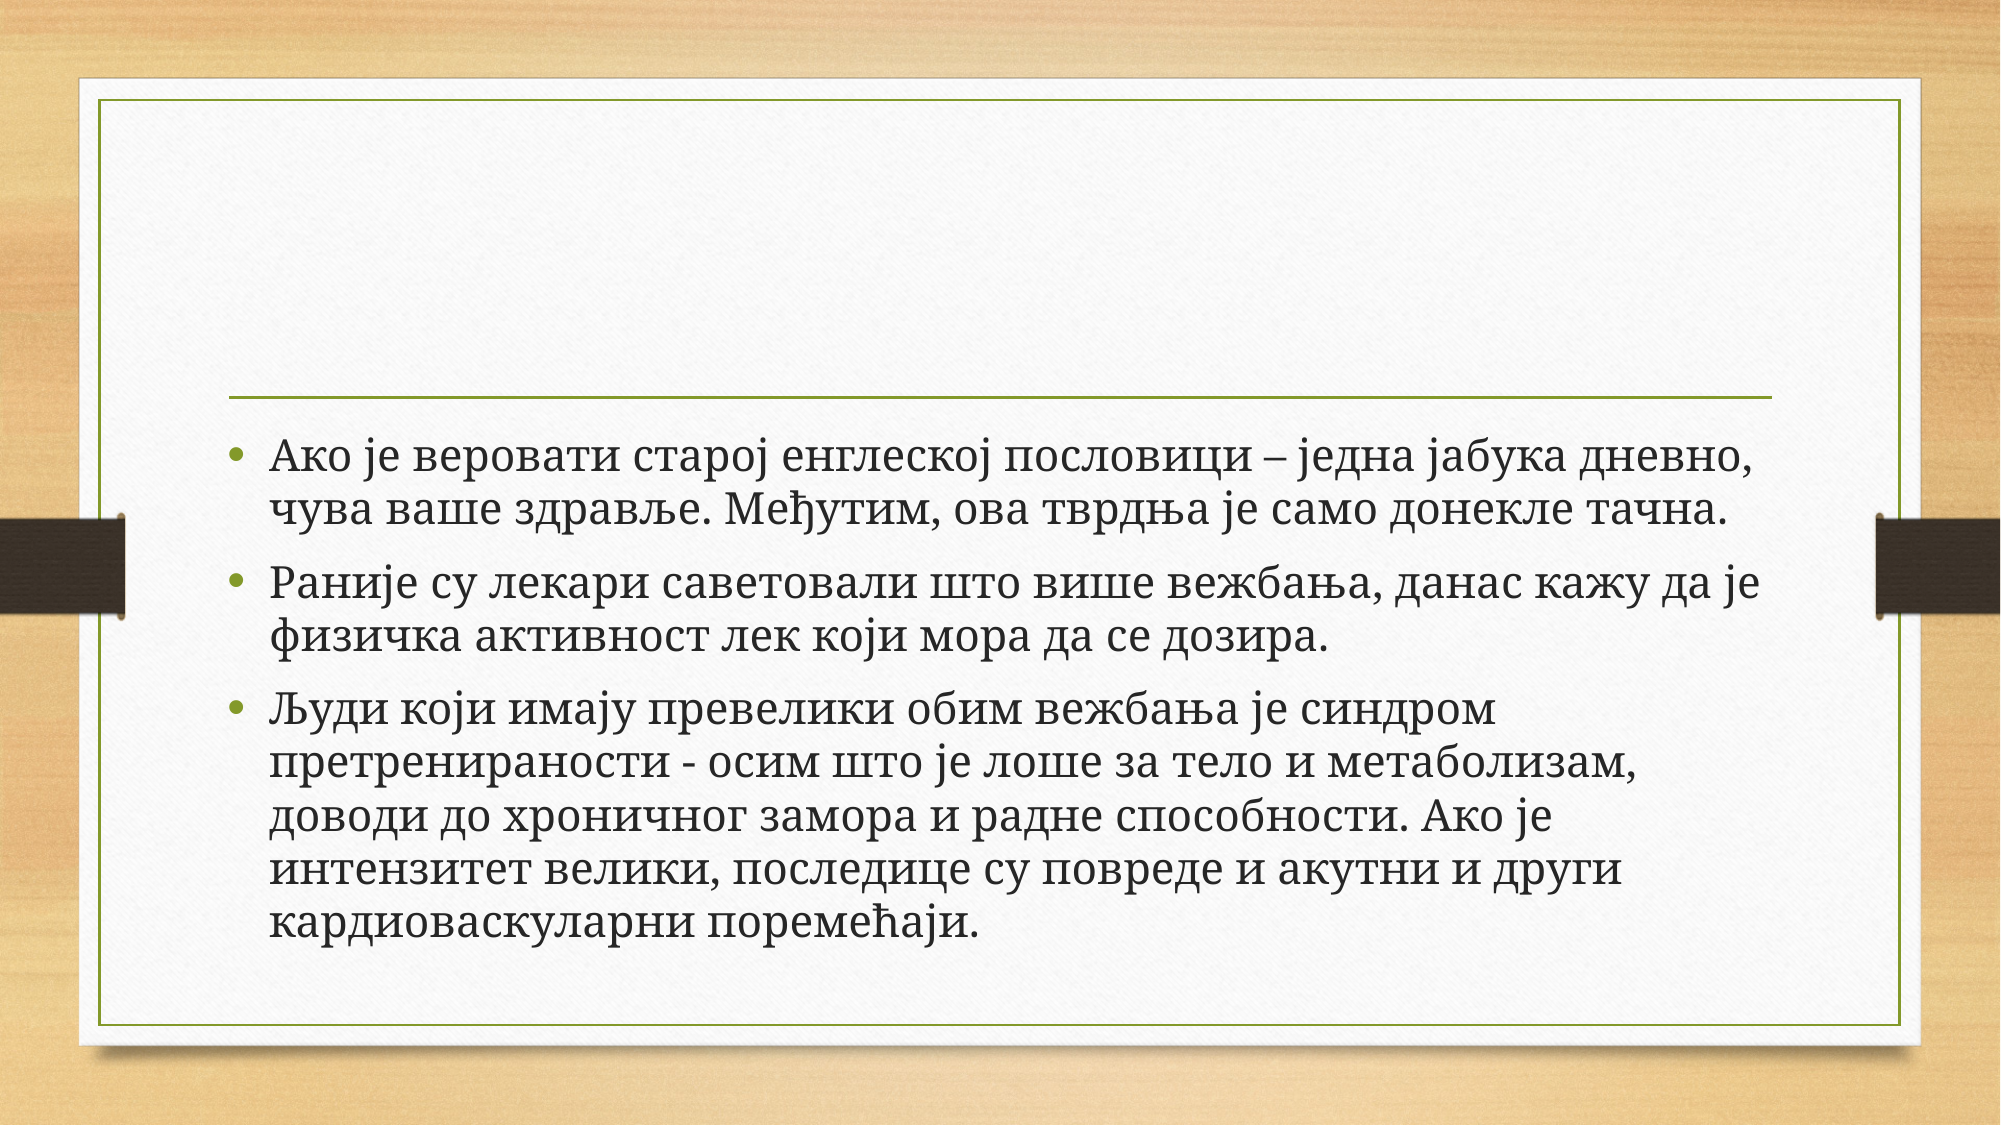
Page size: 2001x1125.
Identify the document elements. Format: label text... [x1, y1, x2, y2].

picture [0, 0, 2001, 1125]
list Ако је веровати старој енглеској пословици – једна јабука дневно, чува ваше здравље. Међутим, ова тврдња је само донекле тачна. Раније су лекари саветовали што више вежбања, данас кажу да је физичка активност лек који мора да се дозира. Људи који имају превелики обим вежбања је синдром претренираности - осим што је лоше за тело и метаболизам, доводи до хроничног замора и радне способности. Ако је интензитет велики, последице су повреде и акутни и други кардиоваскуларни поремећаји. [212, 419, 1788, 964]
